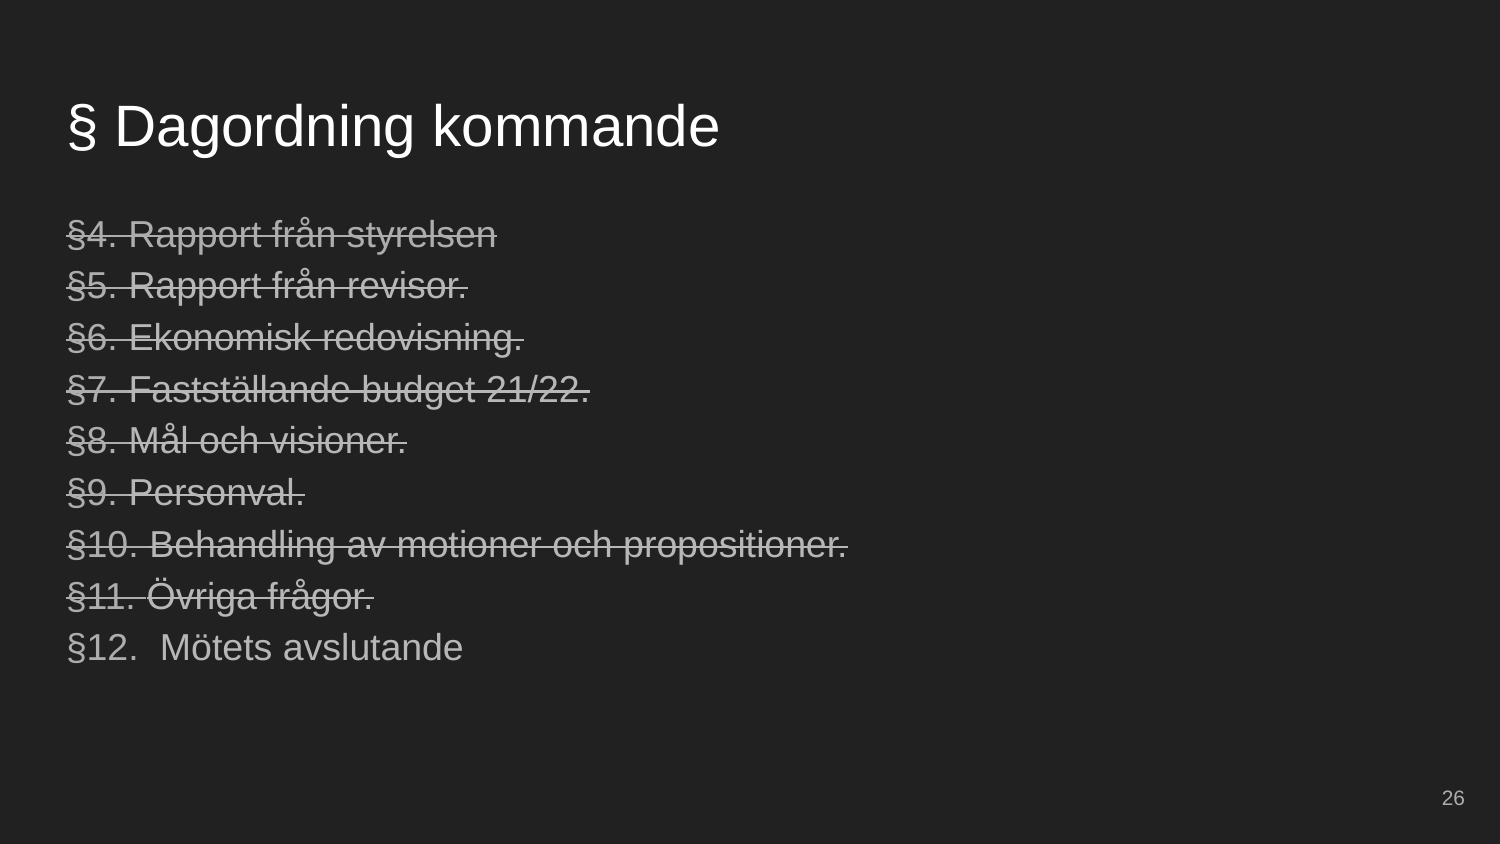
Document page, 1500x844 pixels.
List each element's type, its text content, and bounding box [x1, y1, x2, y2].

slide_number ‹#› [1389, 764, 1480, 830]
title § Dagordning kommande [51, 72, 1449, 167]
list §4. Rapport från styrelsen §5. Rapport från revisor. §6. Ekonomisk redovisning. §7. Fastställande budget 21/22. §8. Mål och visioner. §9. Personval. §10. Behandling av motioner och propositioner. §11. Övriga frågor. §12. Mötets avslutande [51, 187, 1449, 749]
